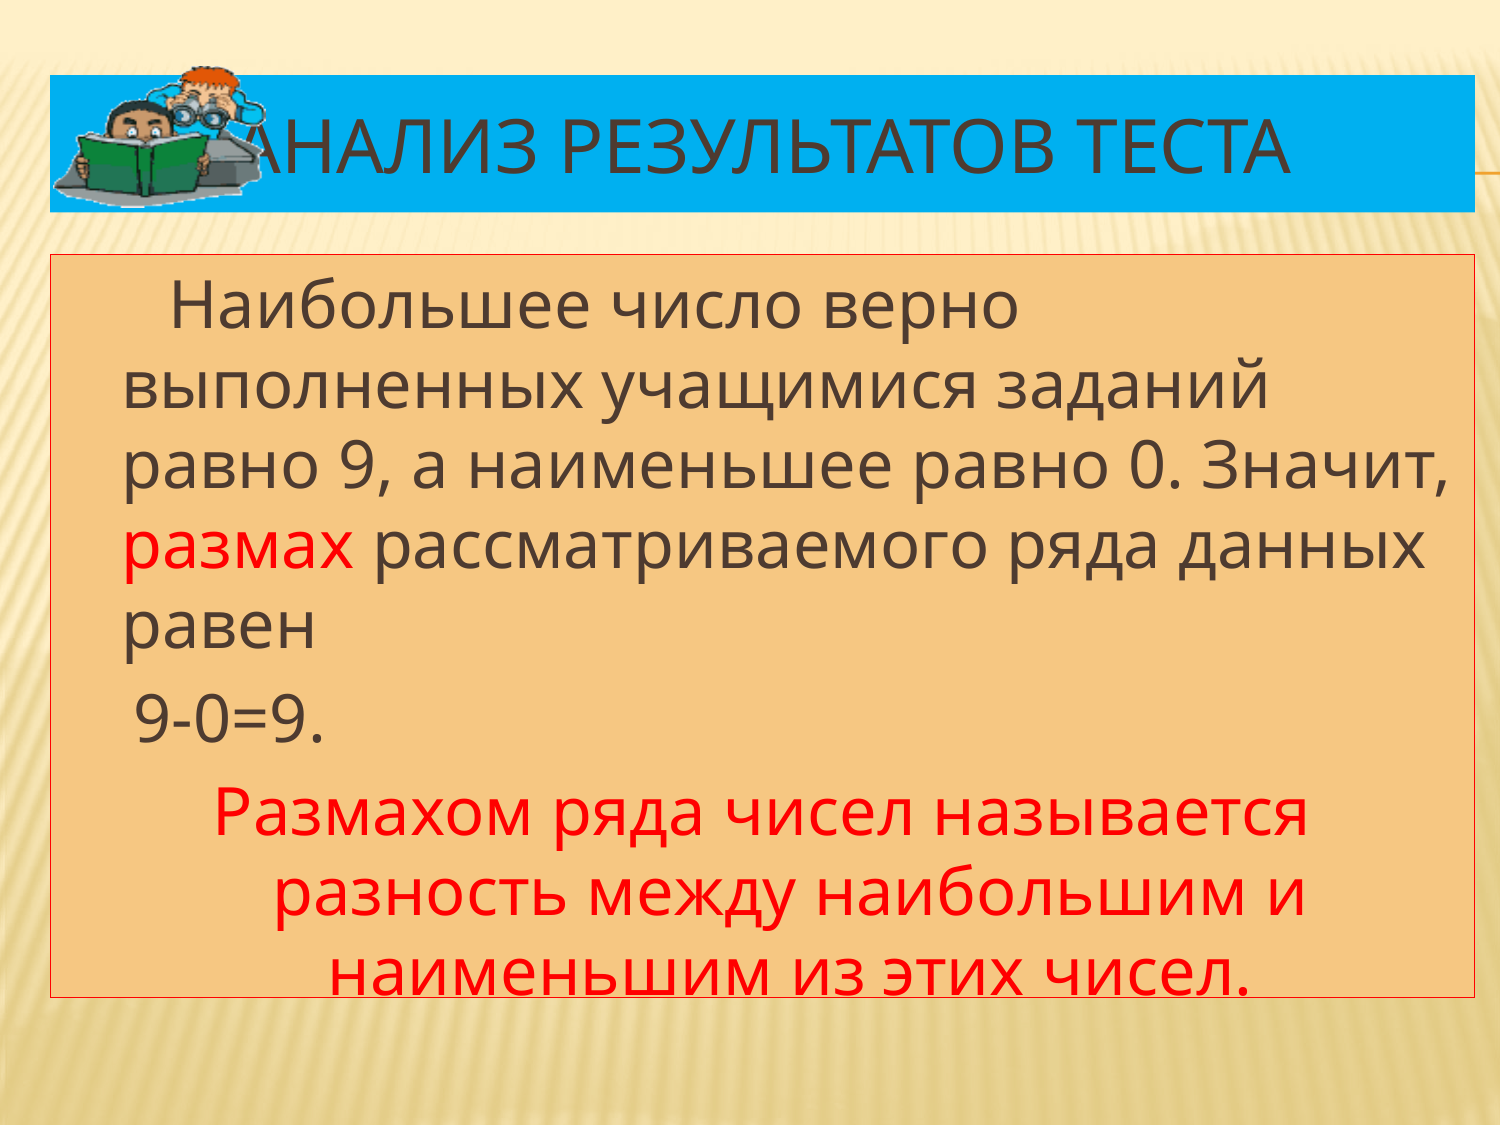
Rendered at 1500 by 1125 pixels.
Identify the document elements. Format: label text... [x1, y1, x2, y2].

list Наибольшее число верно выполненных учащимися заданий равно 9, а наименьшее равно 0. Значит, размах рассматриваемого ряда данных равен 9-0=9. Размахом ряда чисел называется разность между наибольшим и наименьшим из этих чисел. [50, 254, 1475, 998]
picture [52, 65, 266, 207]
title Анализ результатов теста [272, 75, 1475, 213]
